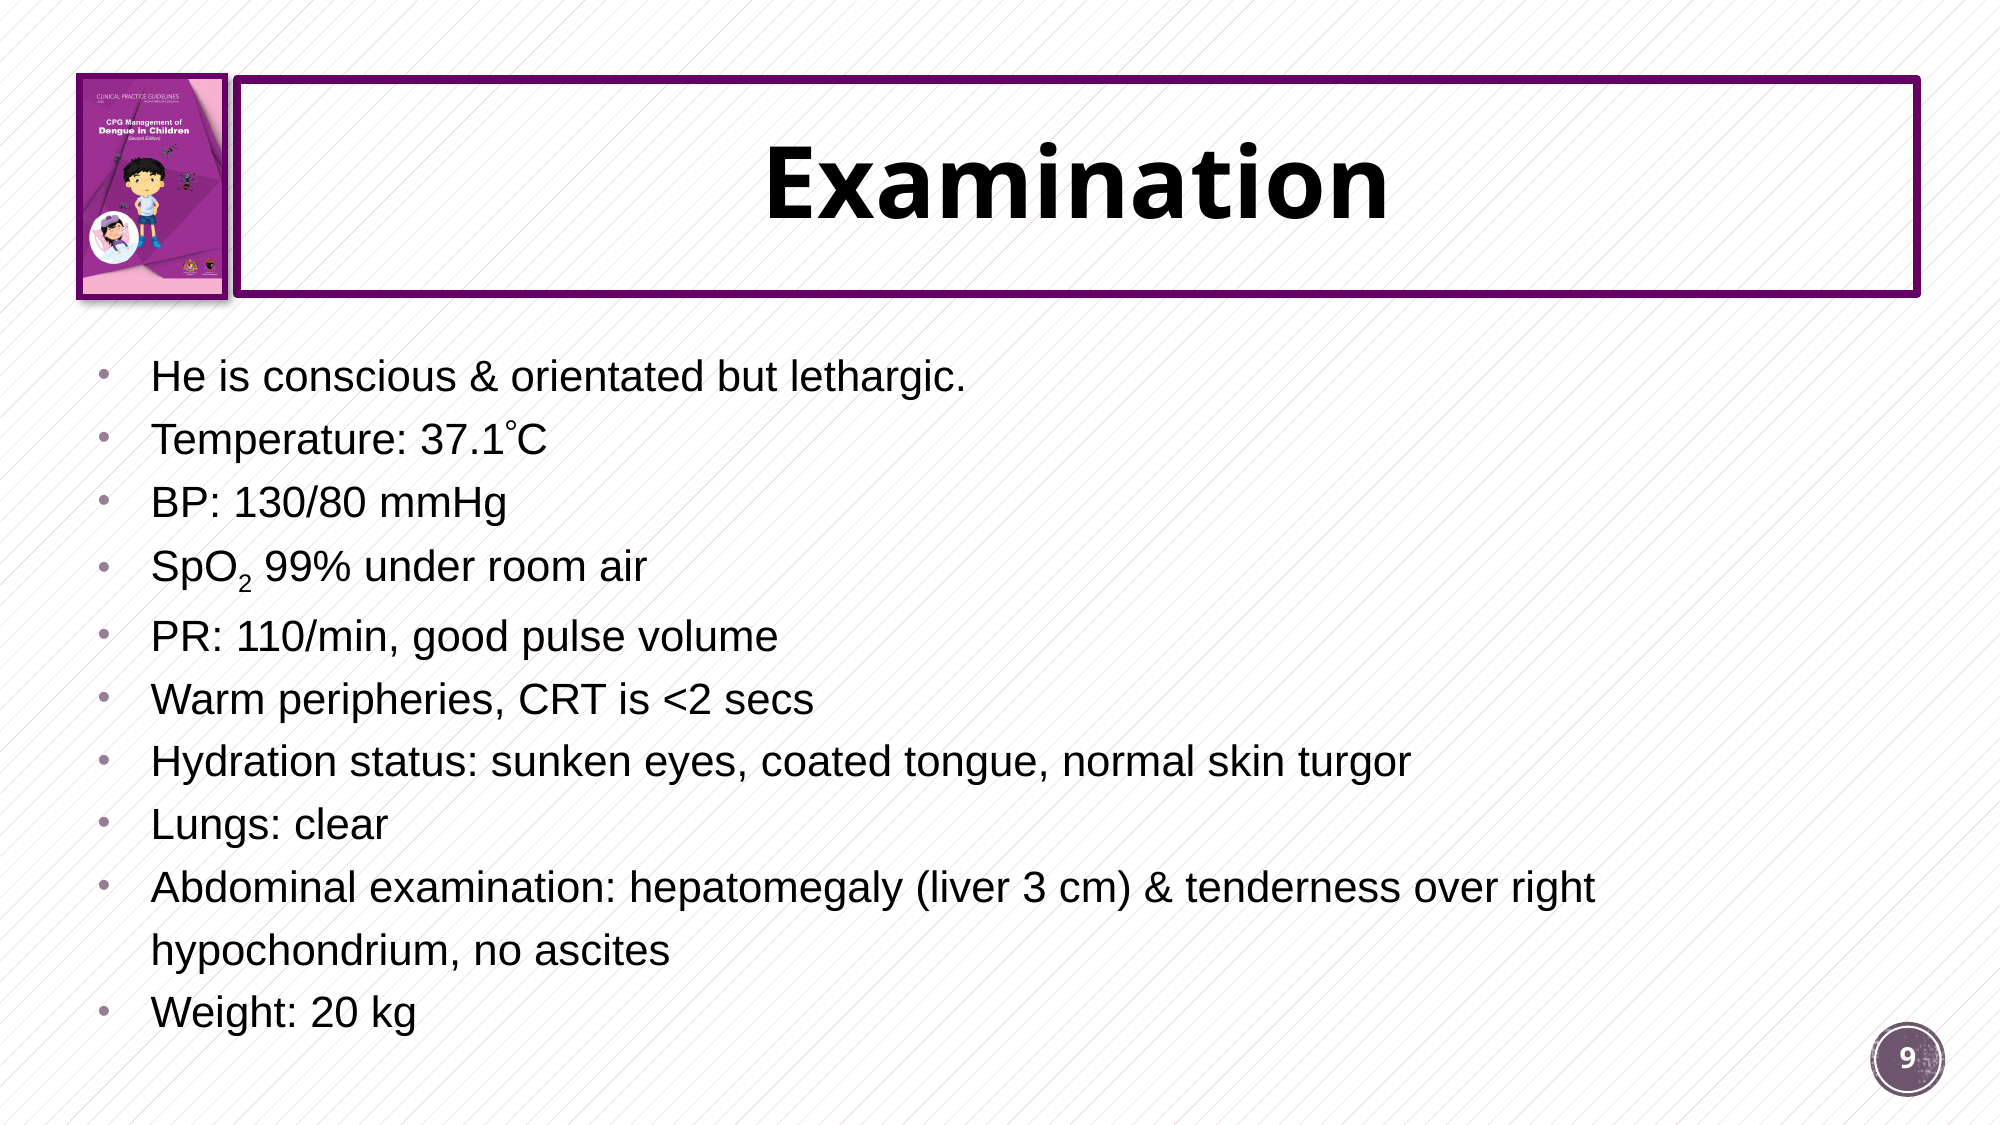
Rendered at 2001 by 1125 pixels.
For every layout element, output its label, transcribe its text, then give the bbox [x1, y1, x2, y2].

slide_number 9 [1855, 1028, 1961, 1089]
text_box Examination [237, 79, 1918, 294]
picture [83, 79, 222, 294]
list He is conscious & orientated but lethargic. Temperature: 37.1C BP: 130/80 mmHg SpO2 99% under room air PR: 110/min, good pulse volume Warm peripheries, CRT is <2 secs Hydration status: sunken eyes, coated tongue, normal skin turgor Lungs: clear Abdominal examination: hepatomegaly (liver 3 cm) & tenderness over right hypochondrium, no ascites Weight: 20 kg [82, 329, 1918, 1046]
